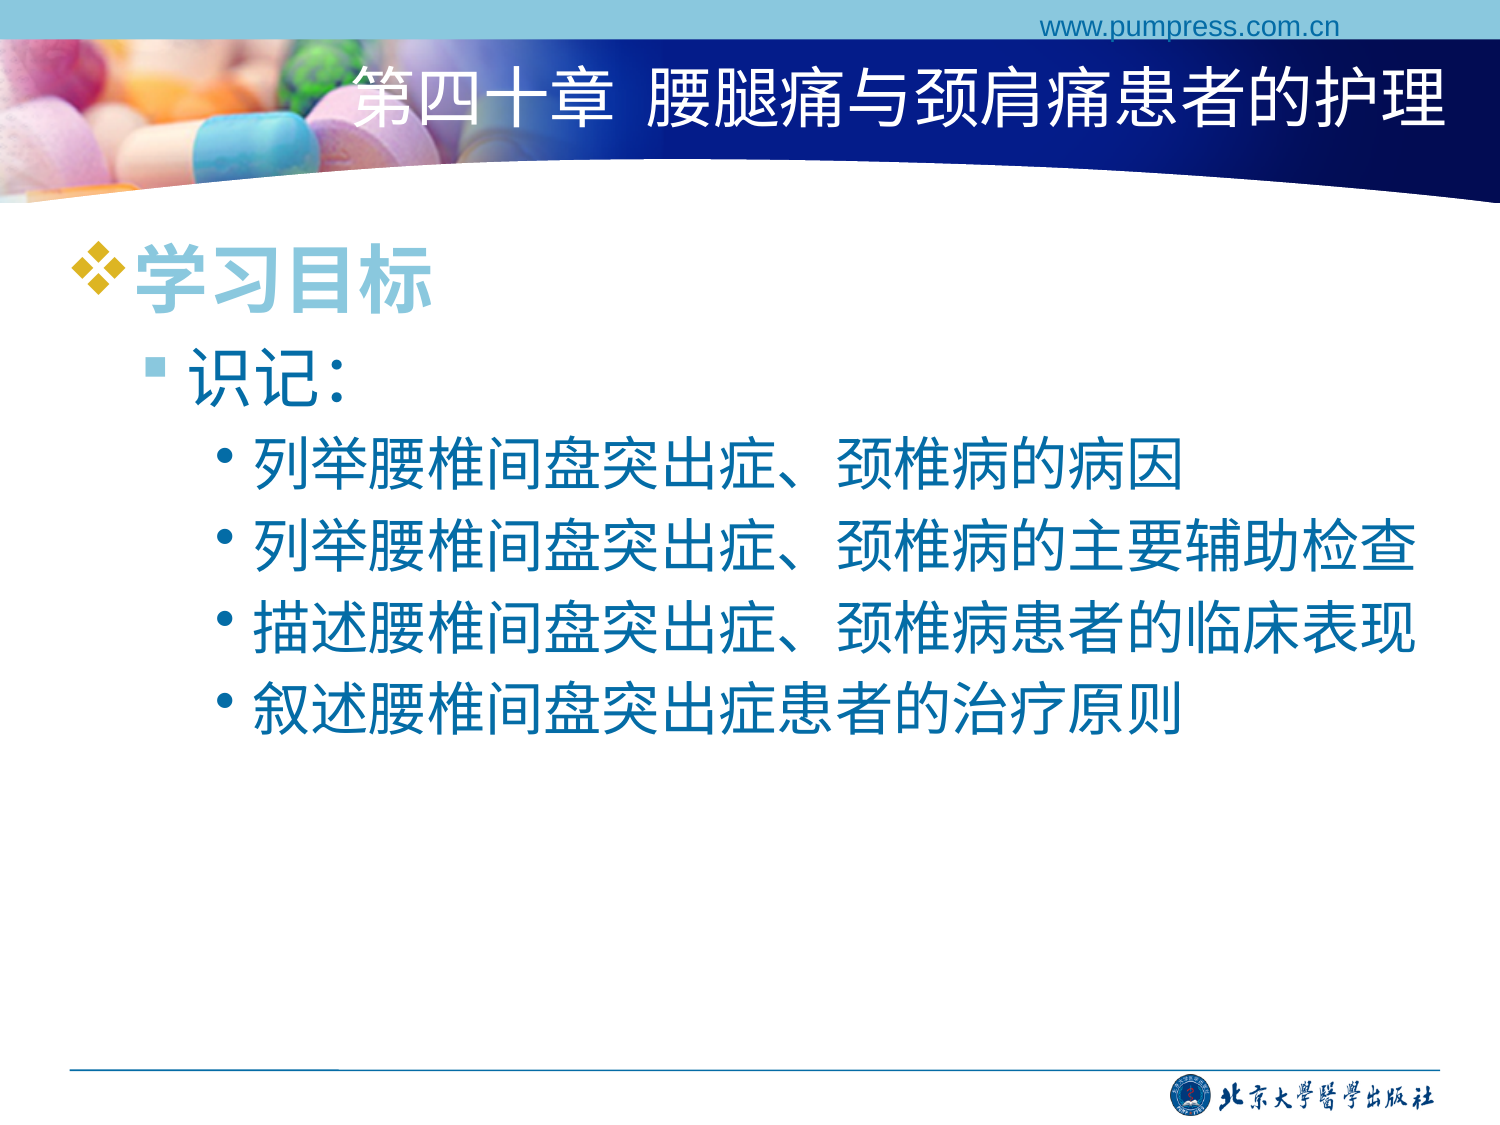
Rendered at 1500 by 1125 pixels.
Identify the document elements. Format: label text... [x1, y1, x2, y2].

list 学习目标 识记： 列举腰椎间盘突出症、颈椎病的病因 列举腰椎间盘突出症、颈椎病的主要辅助检查 描述腰椎间盘突出症、颈椎病患者的临床表现 叙述腰椎间盘突出症患者的治疗原则 [49, 224, 1463, 1026]
title 第四十章 腰腿痛与颈肩痛患者的护理 [137, 49, 1463, 143]
slide_number www.pumpress.com.cn [1025, 0, 1463, 38]
picture [1170, 1074, 1436, 1118]
picture [0, 40, 1500, 203]
